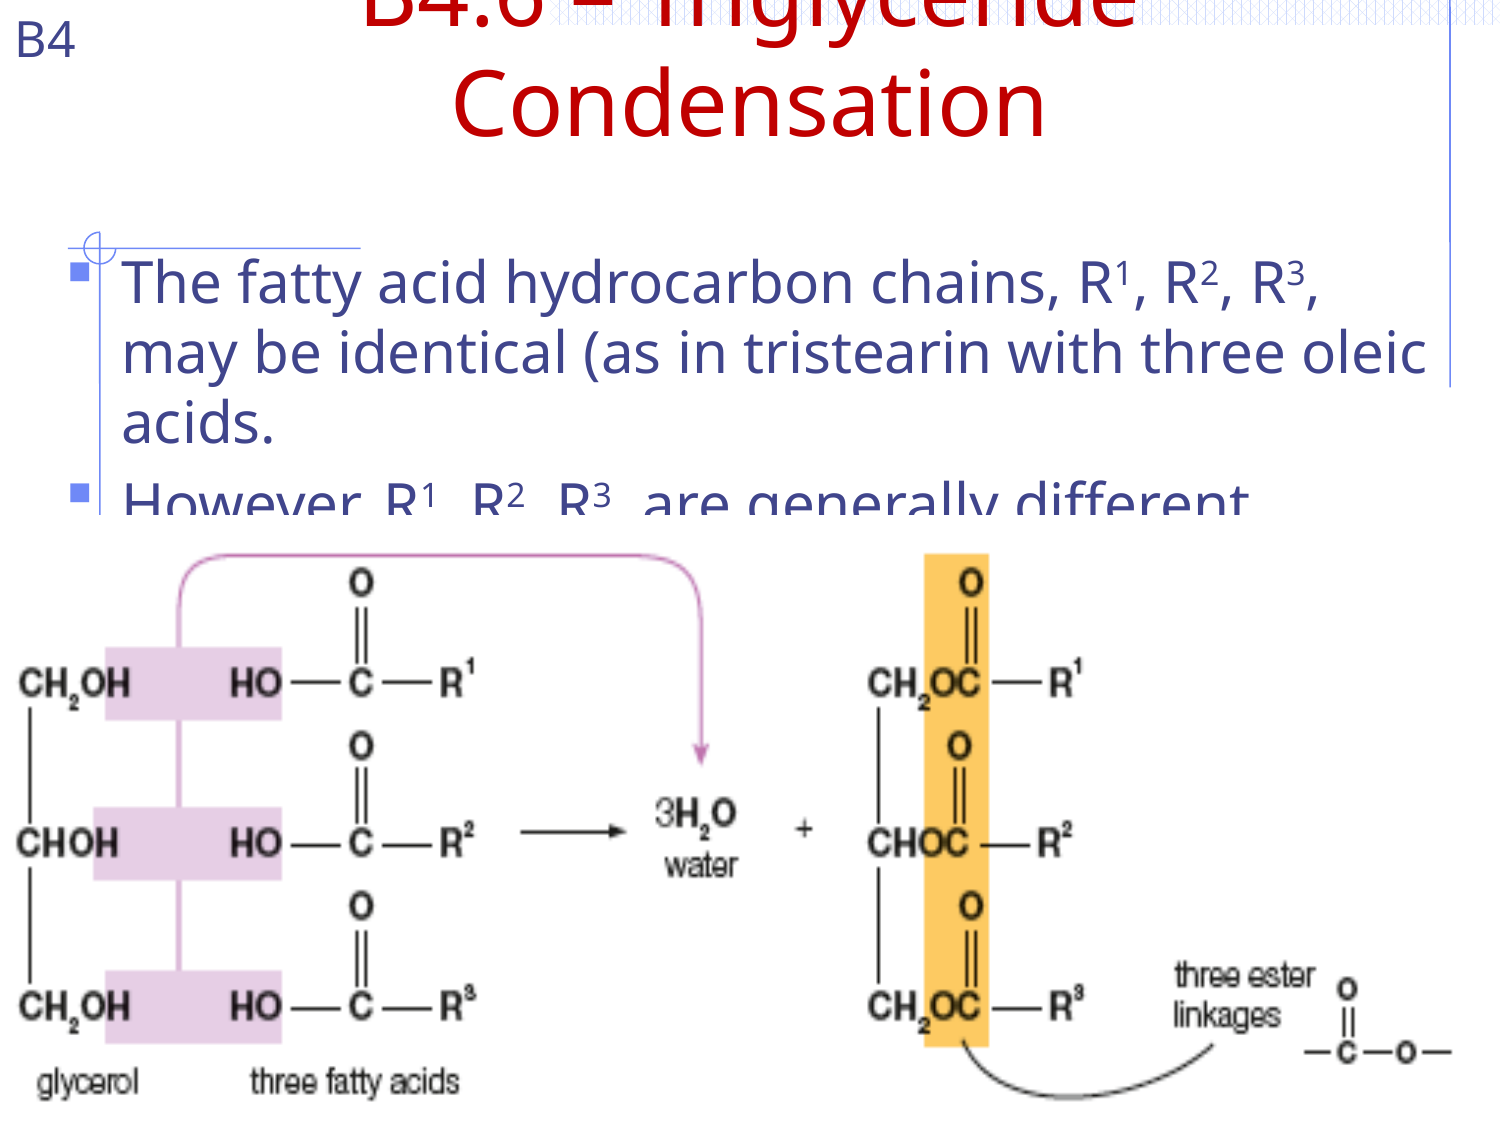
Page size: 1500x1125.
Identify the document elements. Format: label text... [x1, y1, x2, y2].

list The fatty acid hydrocarbon chains, R1, R2, R3, may be identical (as in tristearin with three oleic acids. However, R1, R2, R3, are generally different [49, 237, 1463, 513]
title B4.6 – Triglyceride Condensation [37, 24, 1463, 163]
picture [0, 514, 1482, 1125]
